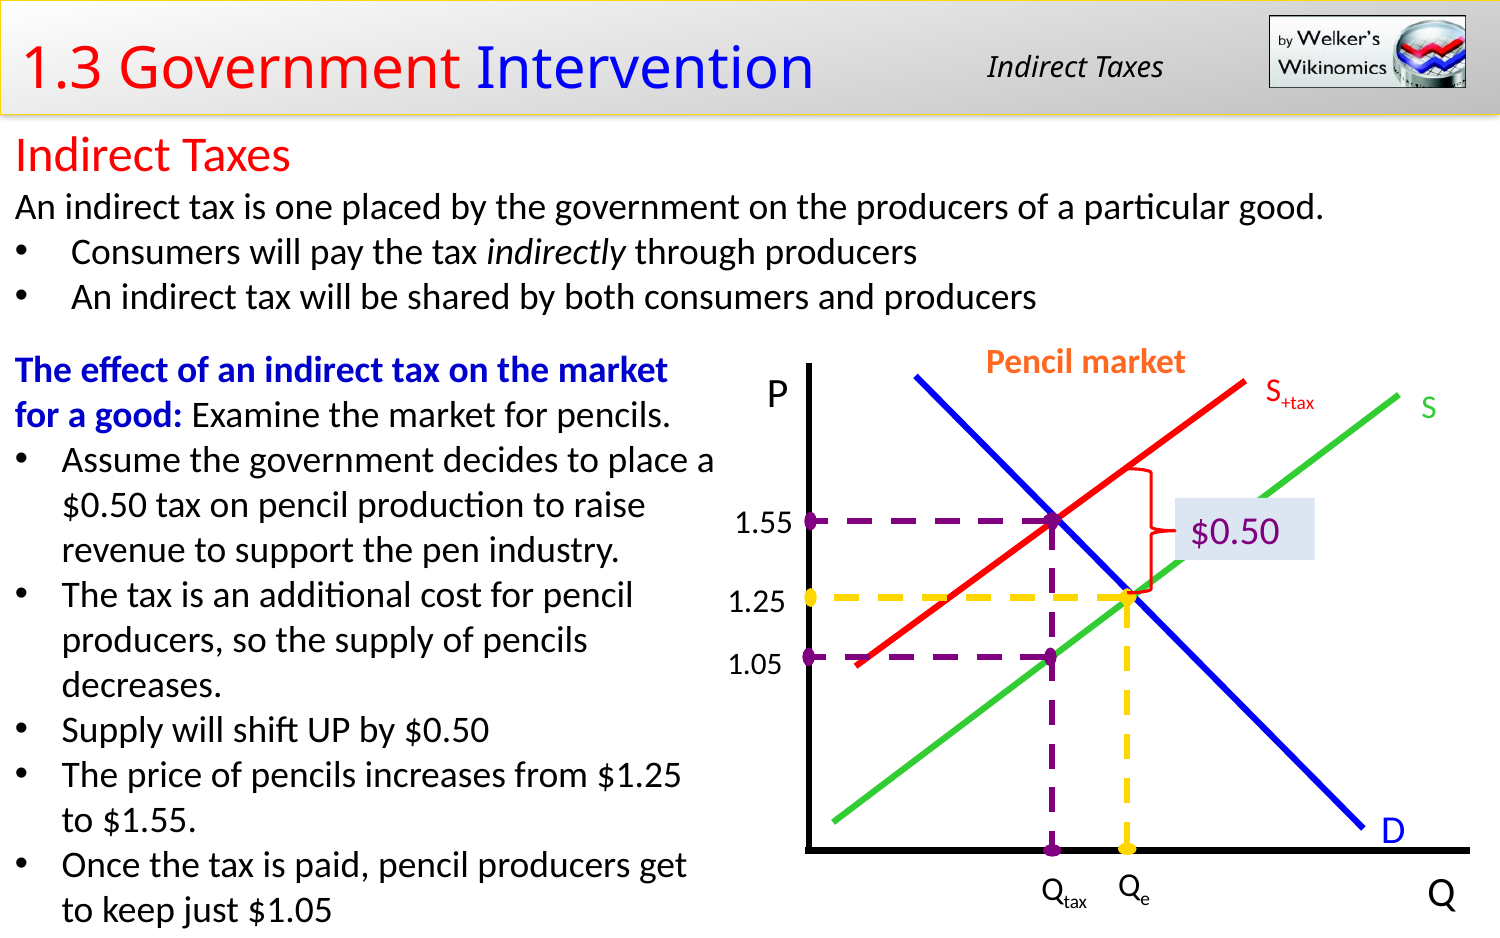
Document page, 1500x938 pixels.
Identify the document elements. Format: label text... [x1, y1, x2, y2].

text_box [712, 330, 1500, 924]
text_box Indirect Taxes An indirect tax is one placed by the government on the producers of a particular good. Consumers will pay the tax indirectly through producers An indirect tax will be shared by both consumers and producers [0, 123, 1495, 325]
text_box The effect of an indirect tax on the market for a good: Examine the market for pencils. Assume the government decides to place a $0.50 tax on pencil production to raise revenue to support the pen industry. The tax is an additional cost for pencil producers, so the supply of pencils decreases. Supply will shift UP by $0.50 The price of pencils increases from $1.25 to $1.55. Once the tax is paid, pencil producers get to keep just $1.05 [0, 337, 737, 937]
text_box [0, 0, 1500, 115]
